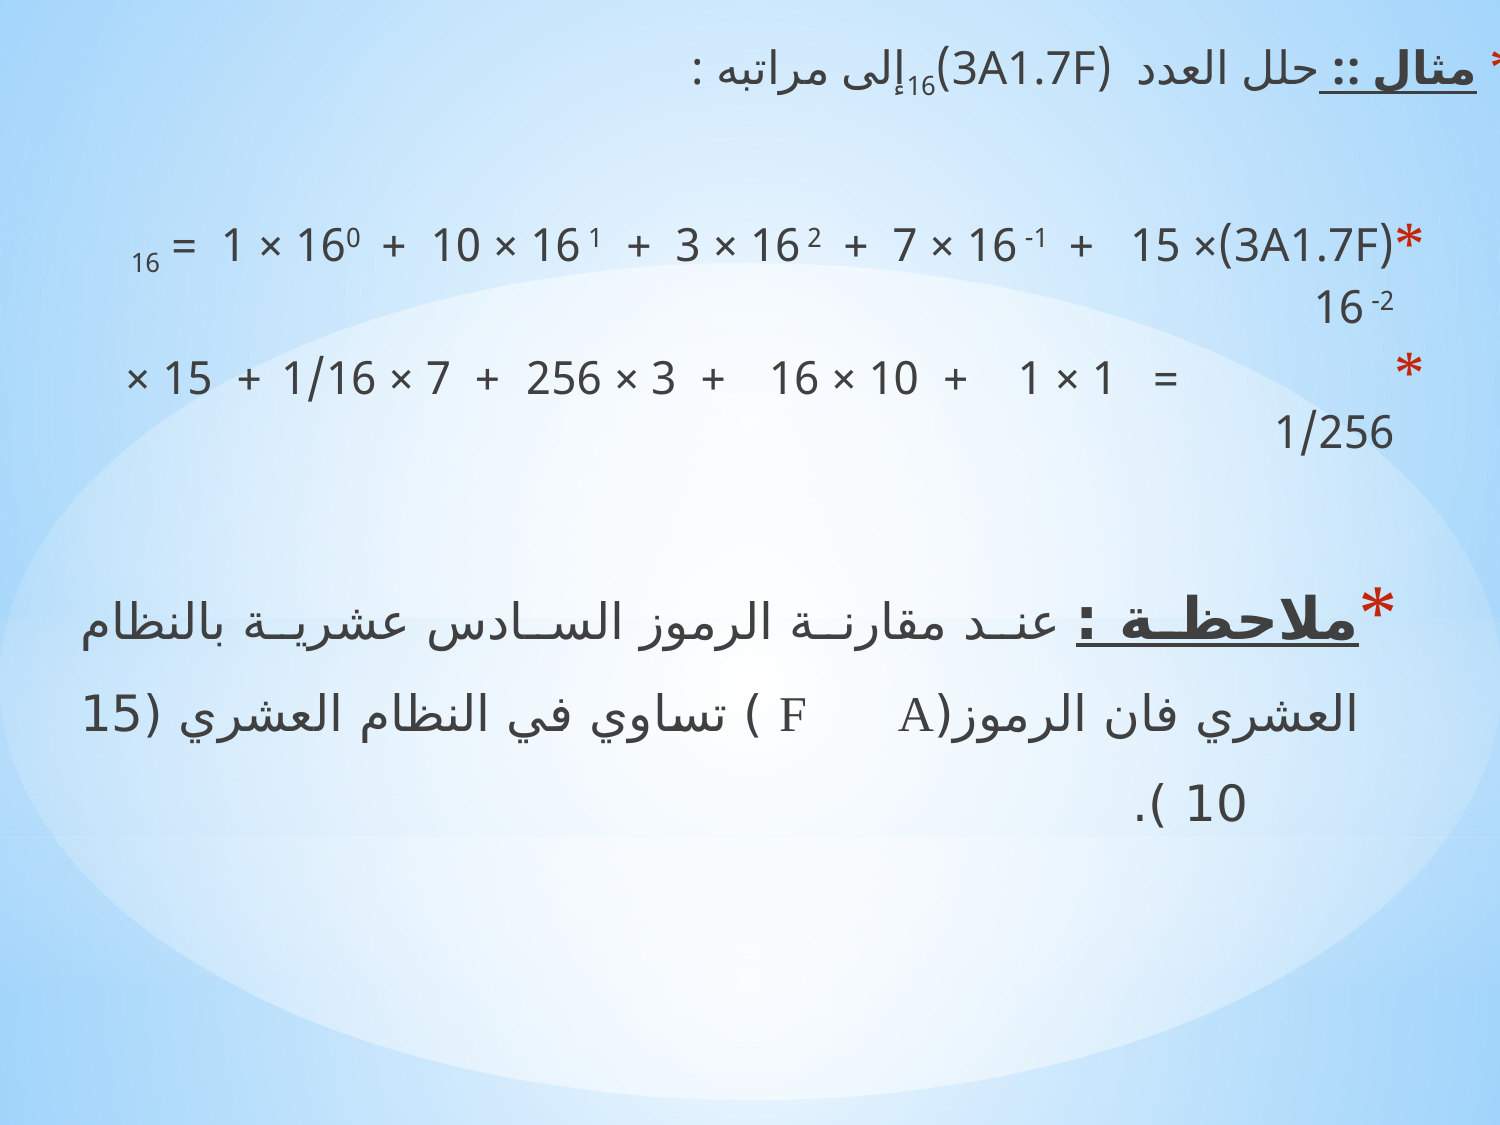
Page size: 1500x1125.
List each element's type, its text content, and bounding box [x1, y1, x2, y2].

list (3A1.7F)16 = 1 × 160 + 10 × 16 1 + 3 × 16 2 + 7 × 16 -1 + 15 × 16 -2 = 1 × 1 + 10 × 16 + 3 × 256 + 7 × 1/16 + 15 × 1/256 ملاحظة : عند مقارنة الرموز السادس عشرية بالنظام العشري فان الرموز(F A ) تساوي في النظام العشري (15 10 ). [64, 208, 1447, 1076]
title مثال :: حلل العدد (3A1.7F)16إلى مراتبه : [112, 30, 1500, 219]
